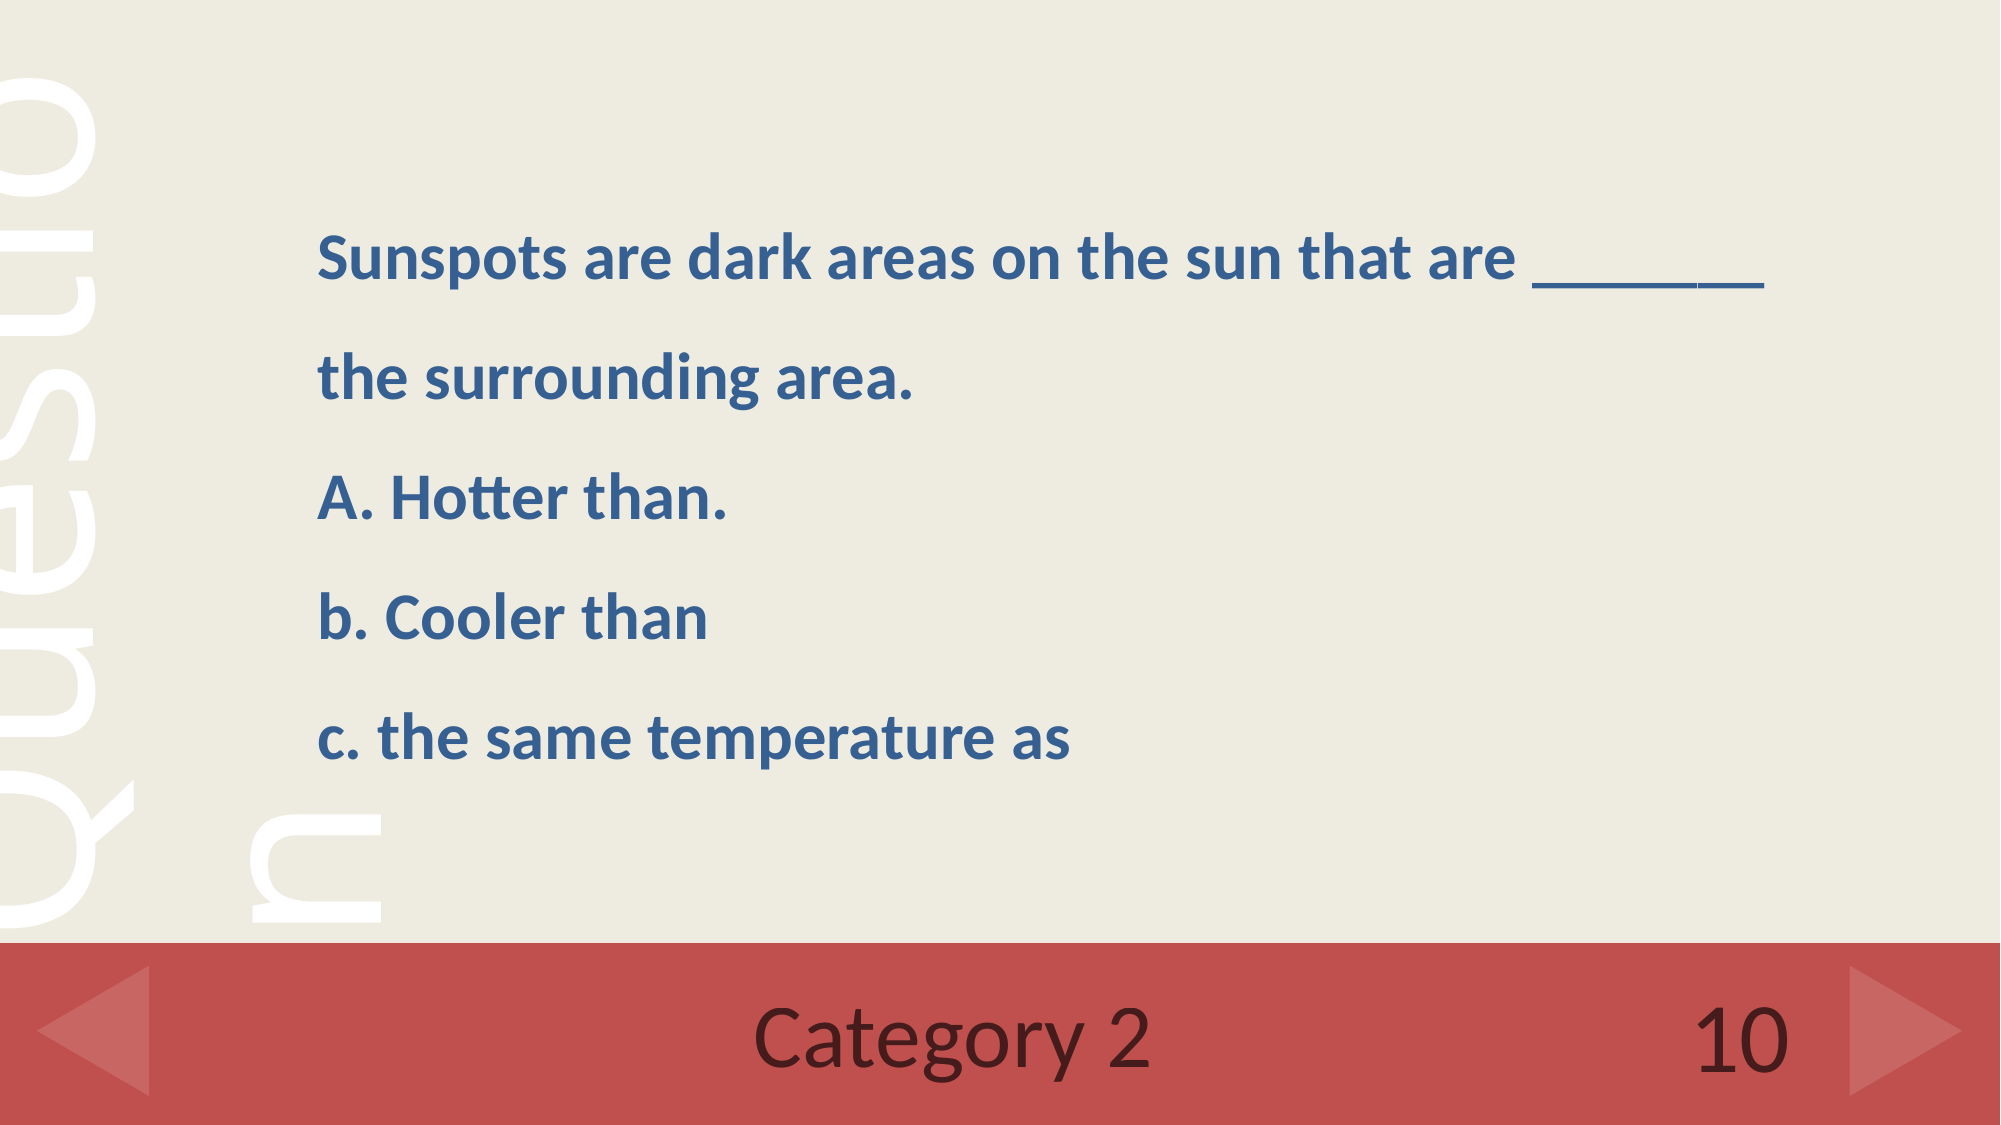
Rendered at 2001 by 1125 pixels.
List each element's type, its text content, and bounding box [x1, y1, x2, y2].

list Sunspots are dark areas on the sun that are _______ the surrounding area. A. Hotter than. b. Cooler than c. the same temperature as [302, 115, 1870, 831]
title Category 2 [53, 937, 1854, 1125]
